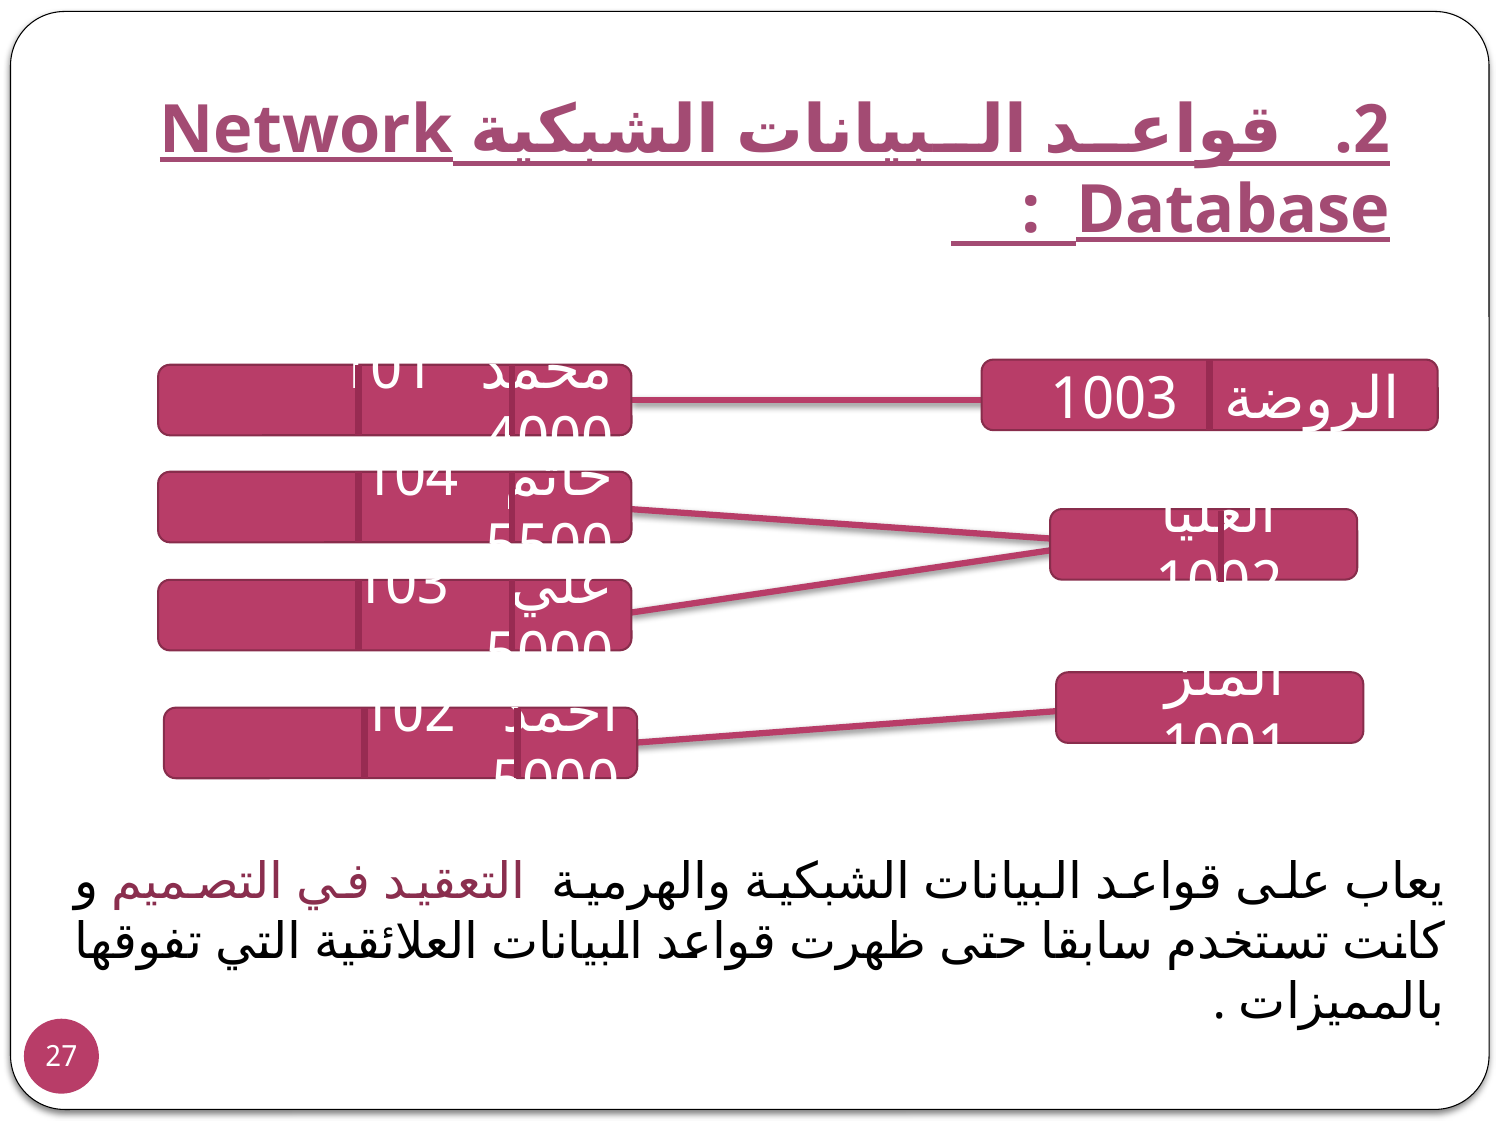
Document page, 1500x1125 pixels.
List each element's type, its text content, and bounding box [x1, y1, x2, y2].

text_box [637, 508, 1049, 543]
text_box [639, 707, 1050, 744]
text_box 2. قواعد البيانات الشبكية Network Database : [99, 78, 1466, 253]
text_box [157, 471, 632, 543]
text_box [1055, 672, 1364, 744]
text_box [629, 552, 1105, 613]
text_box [981, 359, 1438, 431]
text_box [157, 364, 632, 436]
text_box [1049, 508, 1358, 582]
text_box يعاب على قواعد البيانات الشبكية والهرمية التعقيد في التصميم و كانت تستخدم سابقا حتى ظهرت قواعد البيانات العلائقية التي تفوقها بالمميزات . [59, 840, 1460, 1096]
slide_number 27 [23, 1018, 59, 1094]
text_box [157, 579, 632, 651]
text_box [163, 707, 638, 779]
